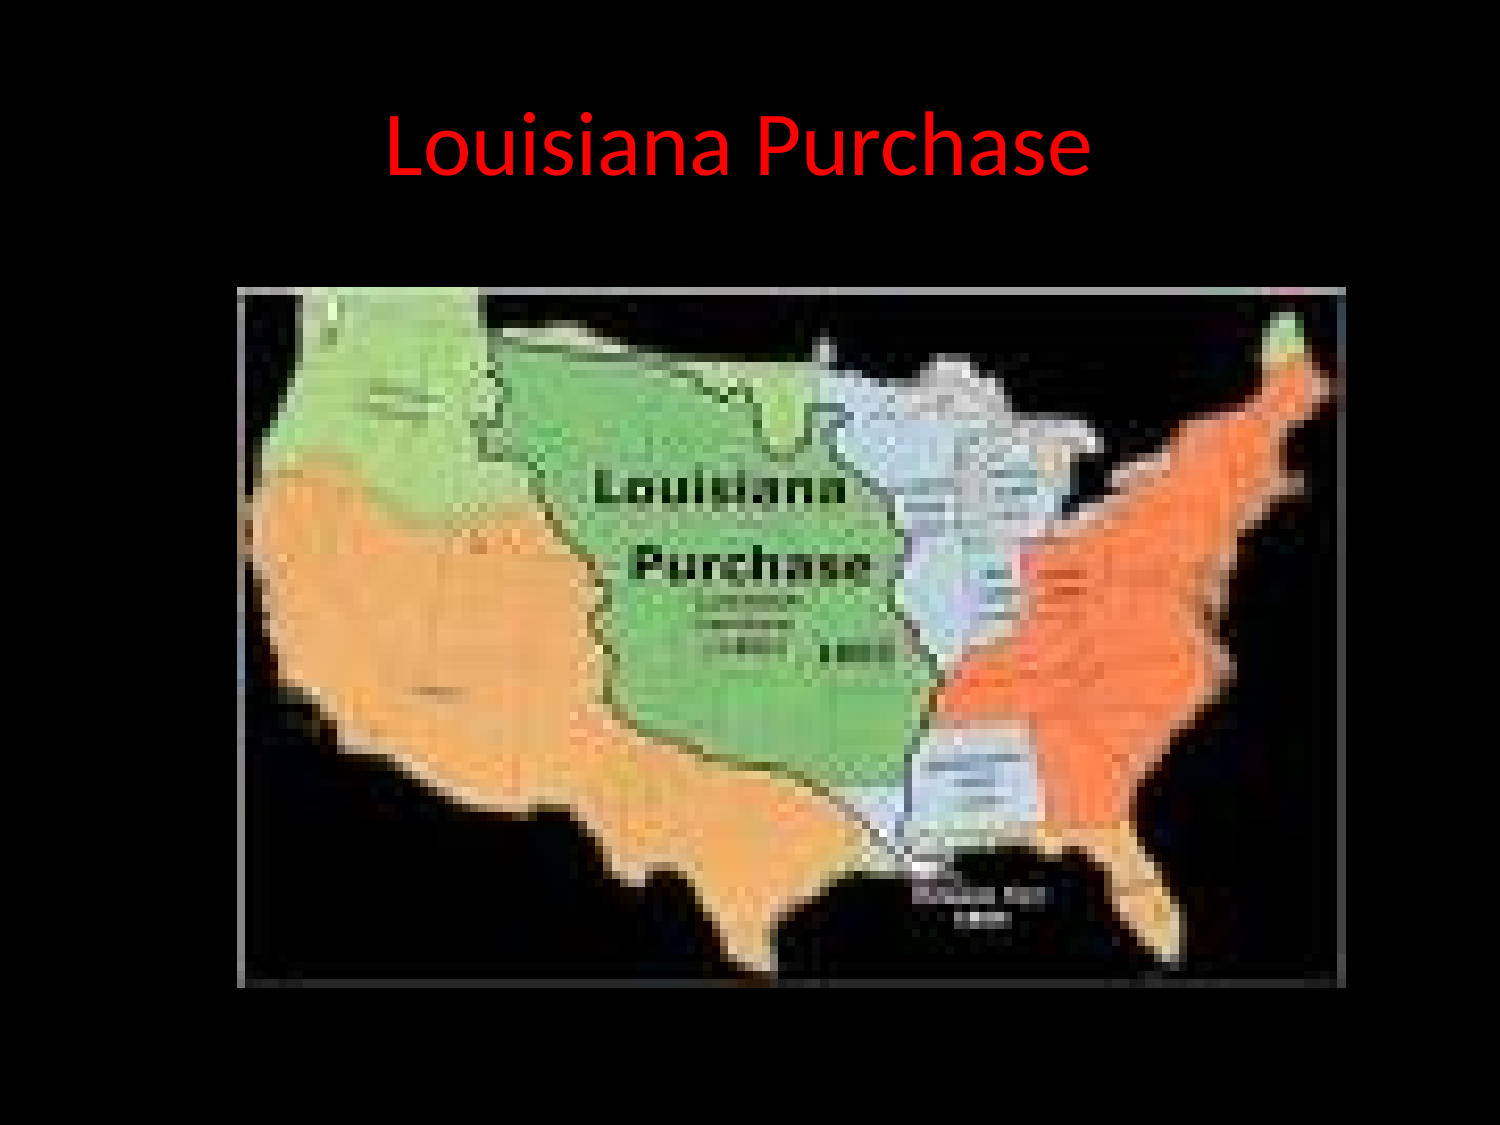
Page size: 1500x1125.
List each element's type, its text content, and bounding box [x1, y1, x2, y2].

title Louisiana Purchase [75, 45, 1425, 233]
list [237, 287, 1347, 988]
